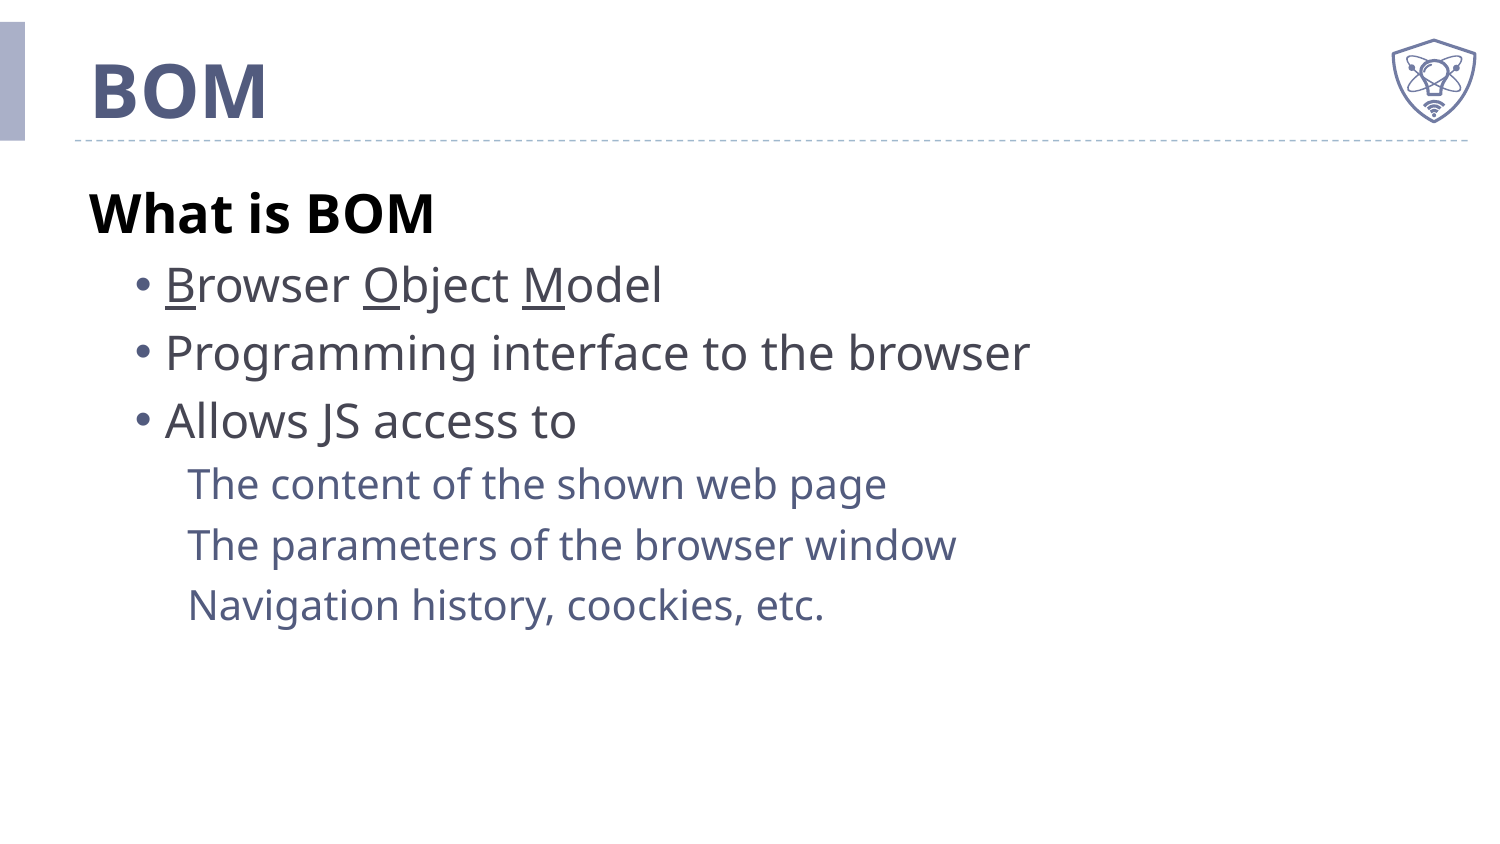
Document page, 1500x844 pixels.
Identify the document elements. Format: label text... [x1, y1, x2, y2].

list What is BOM Browser Object Model Programming interface to the browser Allows JS access to The content of the shown web page The parameters of the browser window Navigation history, coockies, etc. [75, 171, 1475, 835]
title BOM [75, 18, 1475, 141]
